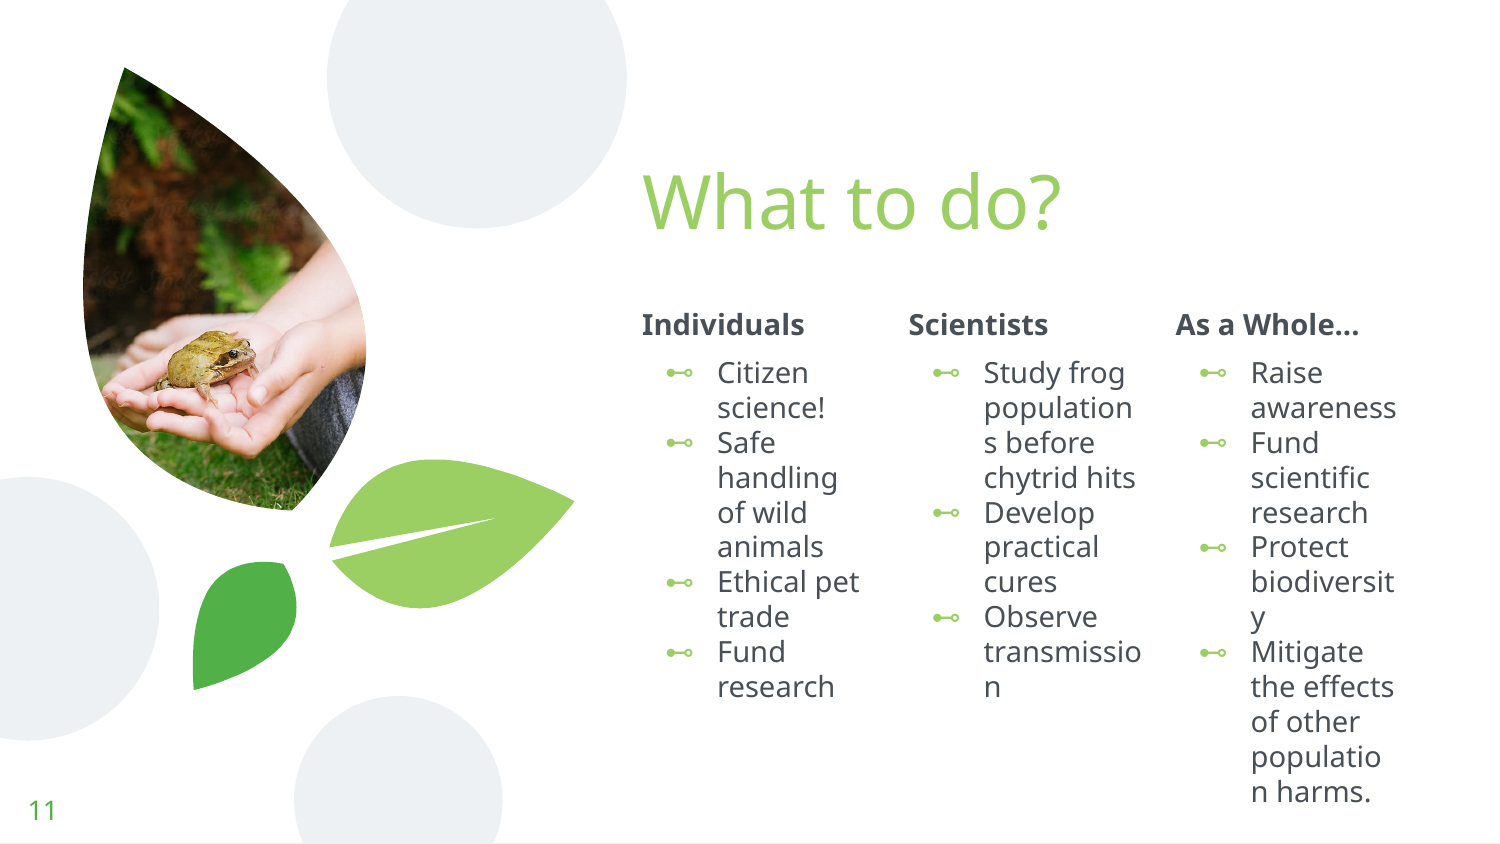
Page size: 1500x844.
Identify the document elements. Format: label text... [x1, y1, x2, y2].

list As a Whole... Raise awareness Fund scientific research Protect biodiversity Mitigate the effects of other population harms. [1160, 291, 1415, 784]
slide_number ‹#› [12, 779, 103, 844]
picture [82, 68, 369, 509]
list Scientists Study frog populations before chytrid hits Develop practical cures Observe transmission [893, 291, 1160, 784]
list Individuals Citizen science! Safe handling of wild animals Ethical pet trade Fund research [626, 291, 881, 784]
title What to do? [626, 146, 1425, 260]
